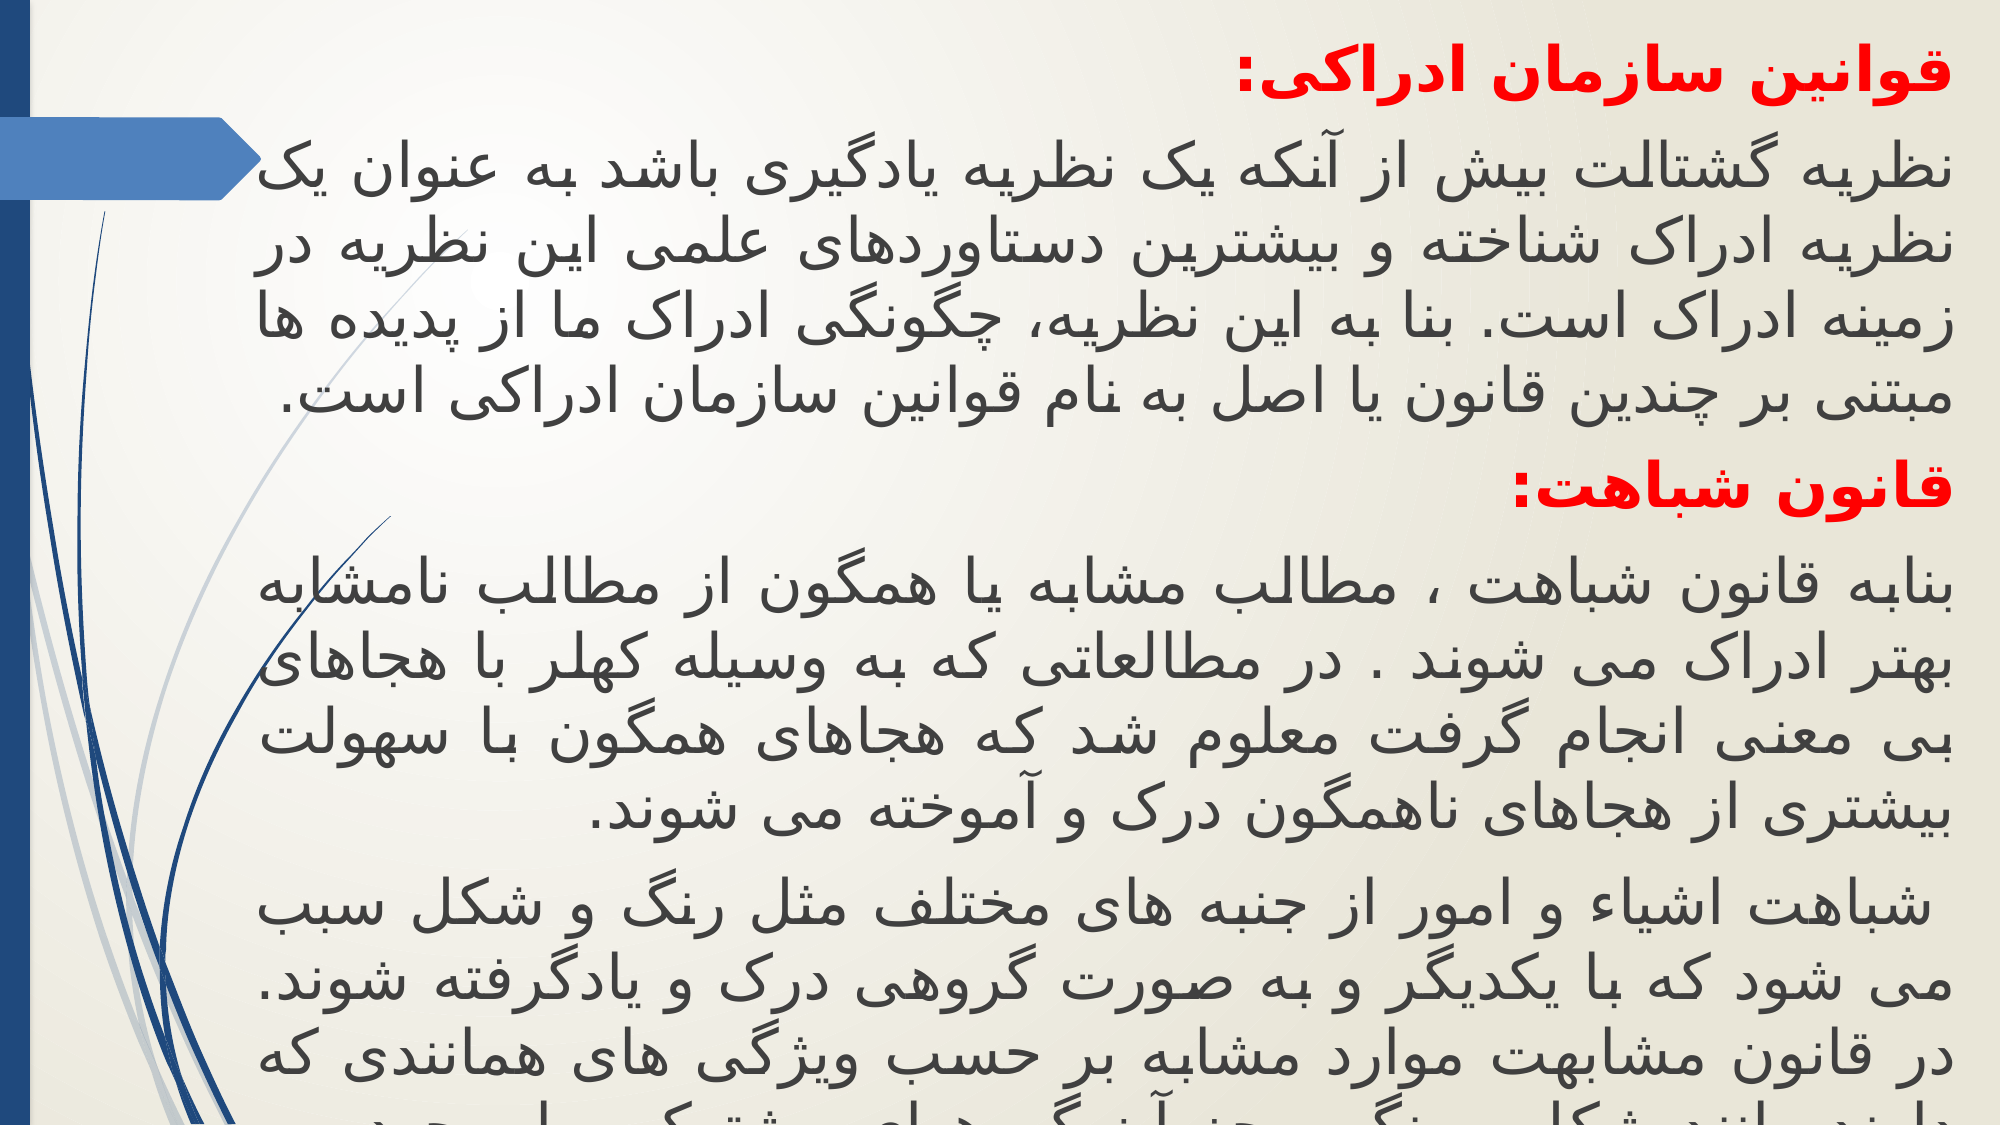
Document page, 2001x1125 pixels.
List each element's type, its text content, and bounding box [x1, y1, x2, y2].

list قوانین سازمان ادراکی: نظریه گشتالت بیش از آنکه یک نظریه یادگیری باشد به عنوان یک نظریه ادراک شناخته و بیشترین دستاوردهای علمی این نظریه در زمینه ادراک است. بنا به این نظریه، چگونگی ادراک ما از پدیده ها مبتنی بر چندین قانون یا اصل به نام قوانین سازمان ادراکی است. قانون شباهت: بنابه قانون شباهت ، مطالب مشابه یا همگون از مطالب نامشابه بهتر ادراک می شوند . در مطالعاتی که به وسیله کهلر با هجاهای بی معنی انجام گرفت معلوم شد که هجاهای همگون با سهولت بیشتری از هجاهای ناهمگون درک و آموخته می شوند. شباهت اشیاء و امور از جنبه های مختلف مثل رنگ و شکل سبب می شود که با یکدیگر و به صورت گروهی درک و یادگرفته شوند. در قانون مشابهت موارد مشابه بر حسب ویژگی های همانندی که دارند مانند شکل ، رنگ و جز آن گروههای مشترکی را بوجود می آورند. به شرط آنکه ویژگی های قانون مجاورت در آنها حکم فرما نباشد. [238, 21, 1972, 1079]
